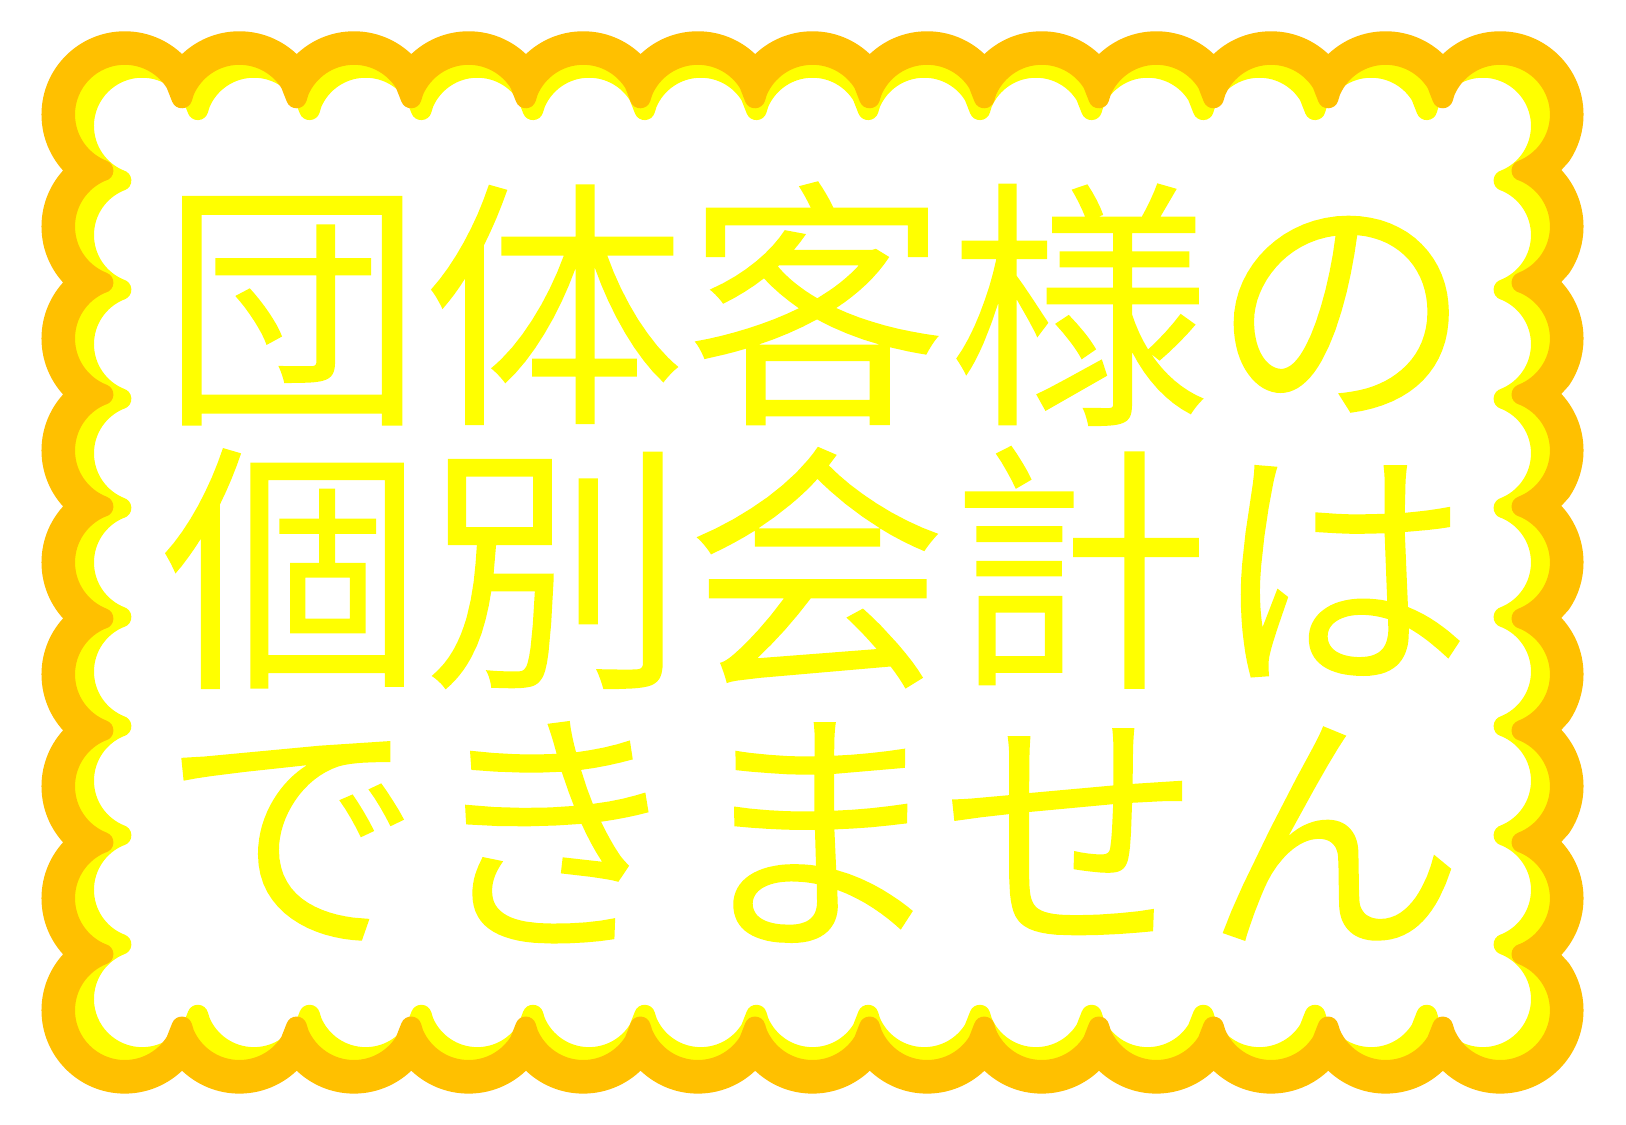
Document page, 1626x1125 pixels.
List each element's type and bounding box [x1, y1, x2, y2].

text_box [1223, 57, 1324, 112]
text_box [300, 57, 402, 112]
text_box [69, 57, 167, 1068]
text_box [187, 57, 284, 112]
text_box [414, 1013, 519, 1068]
text_box [1341, 1013, 1438, 1068]
text_box [414, 57, 519, 112]
text_box [987, 1013, 1098, 1068]
text_box [300, 1013, 401, 1068]
text_box [1341, 57, 1438, 112]
text_box [1458, 57, 1556, 1068]
text_box [1105, 57, 1211, 112]
text_box [1105, 1013, 1211, 1068]
text_box [1224, 1013, 1324, 1068]
text_box [527, 1013, 636, 1068]
text_box [638, 1013, 987, 1068]
text_box [187, 1013, 284, 1068]
text_box [638, 57, 987, 112]
text_box [526, 57, 636, 112]
text_box [49, 39, 1576, 1086]
text_box [987, 57, 1098, 112]
